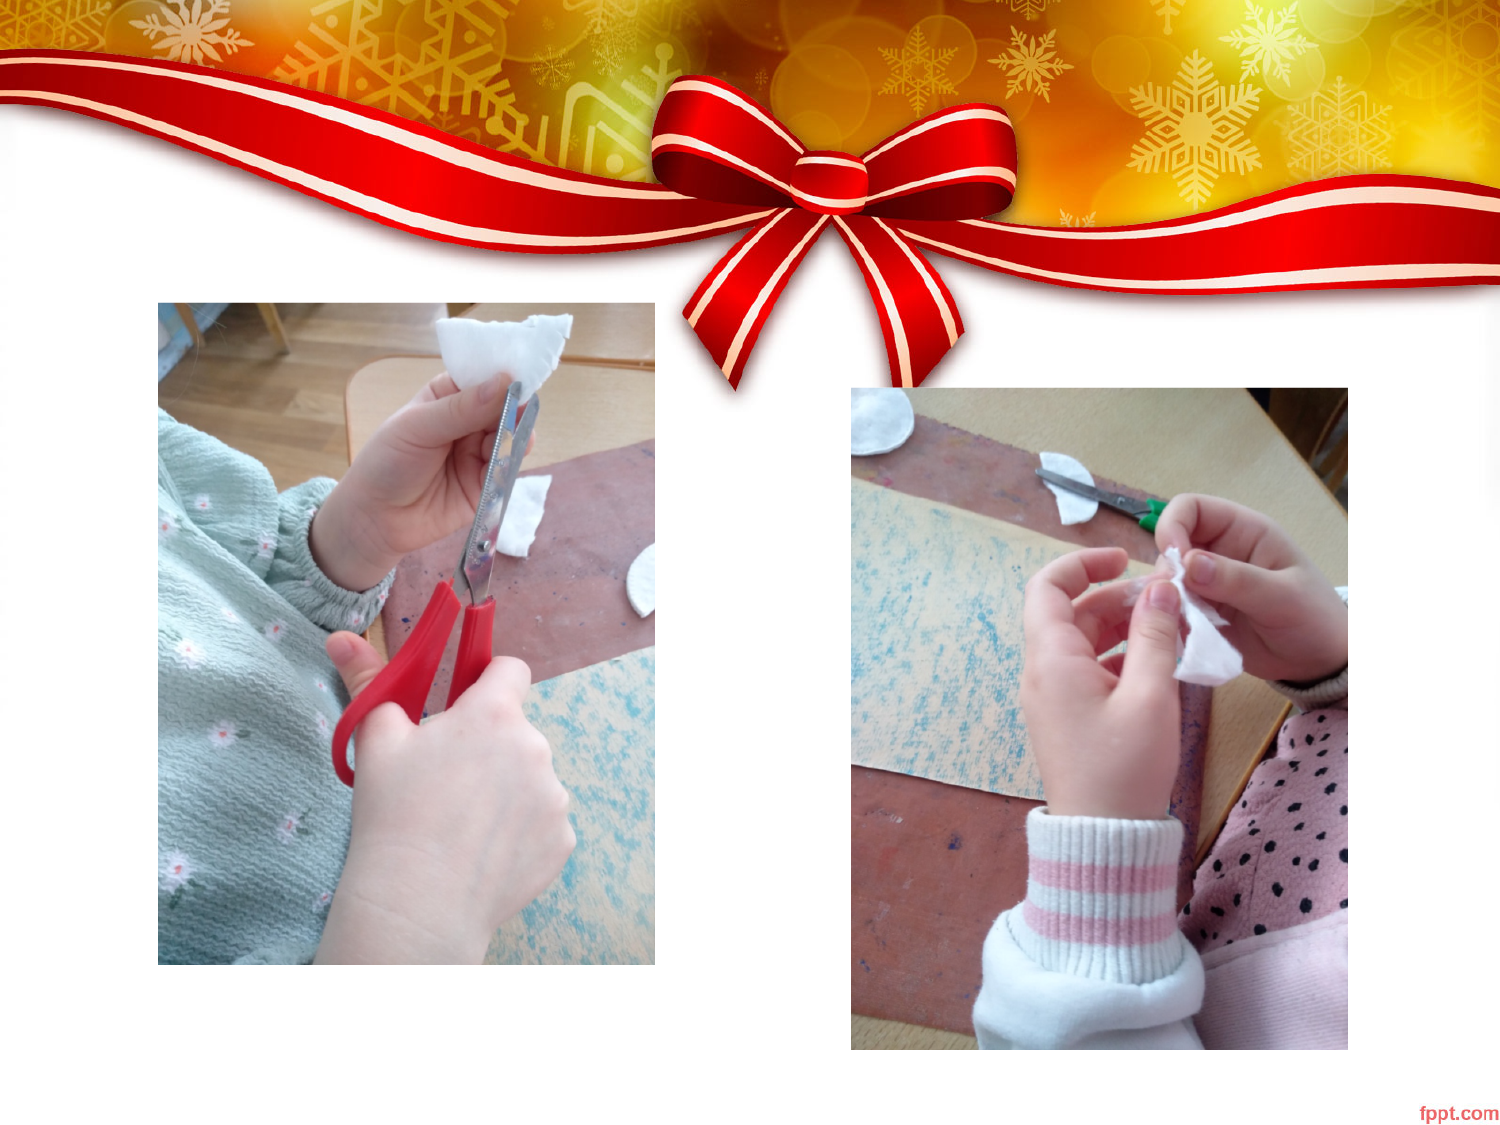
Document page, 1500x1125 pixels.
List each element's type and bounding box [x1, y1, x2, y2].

picture [0, 0, 1500, 1125]
list [767, 469, 1430, 967]
list [74, 384, 738, 883]
